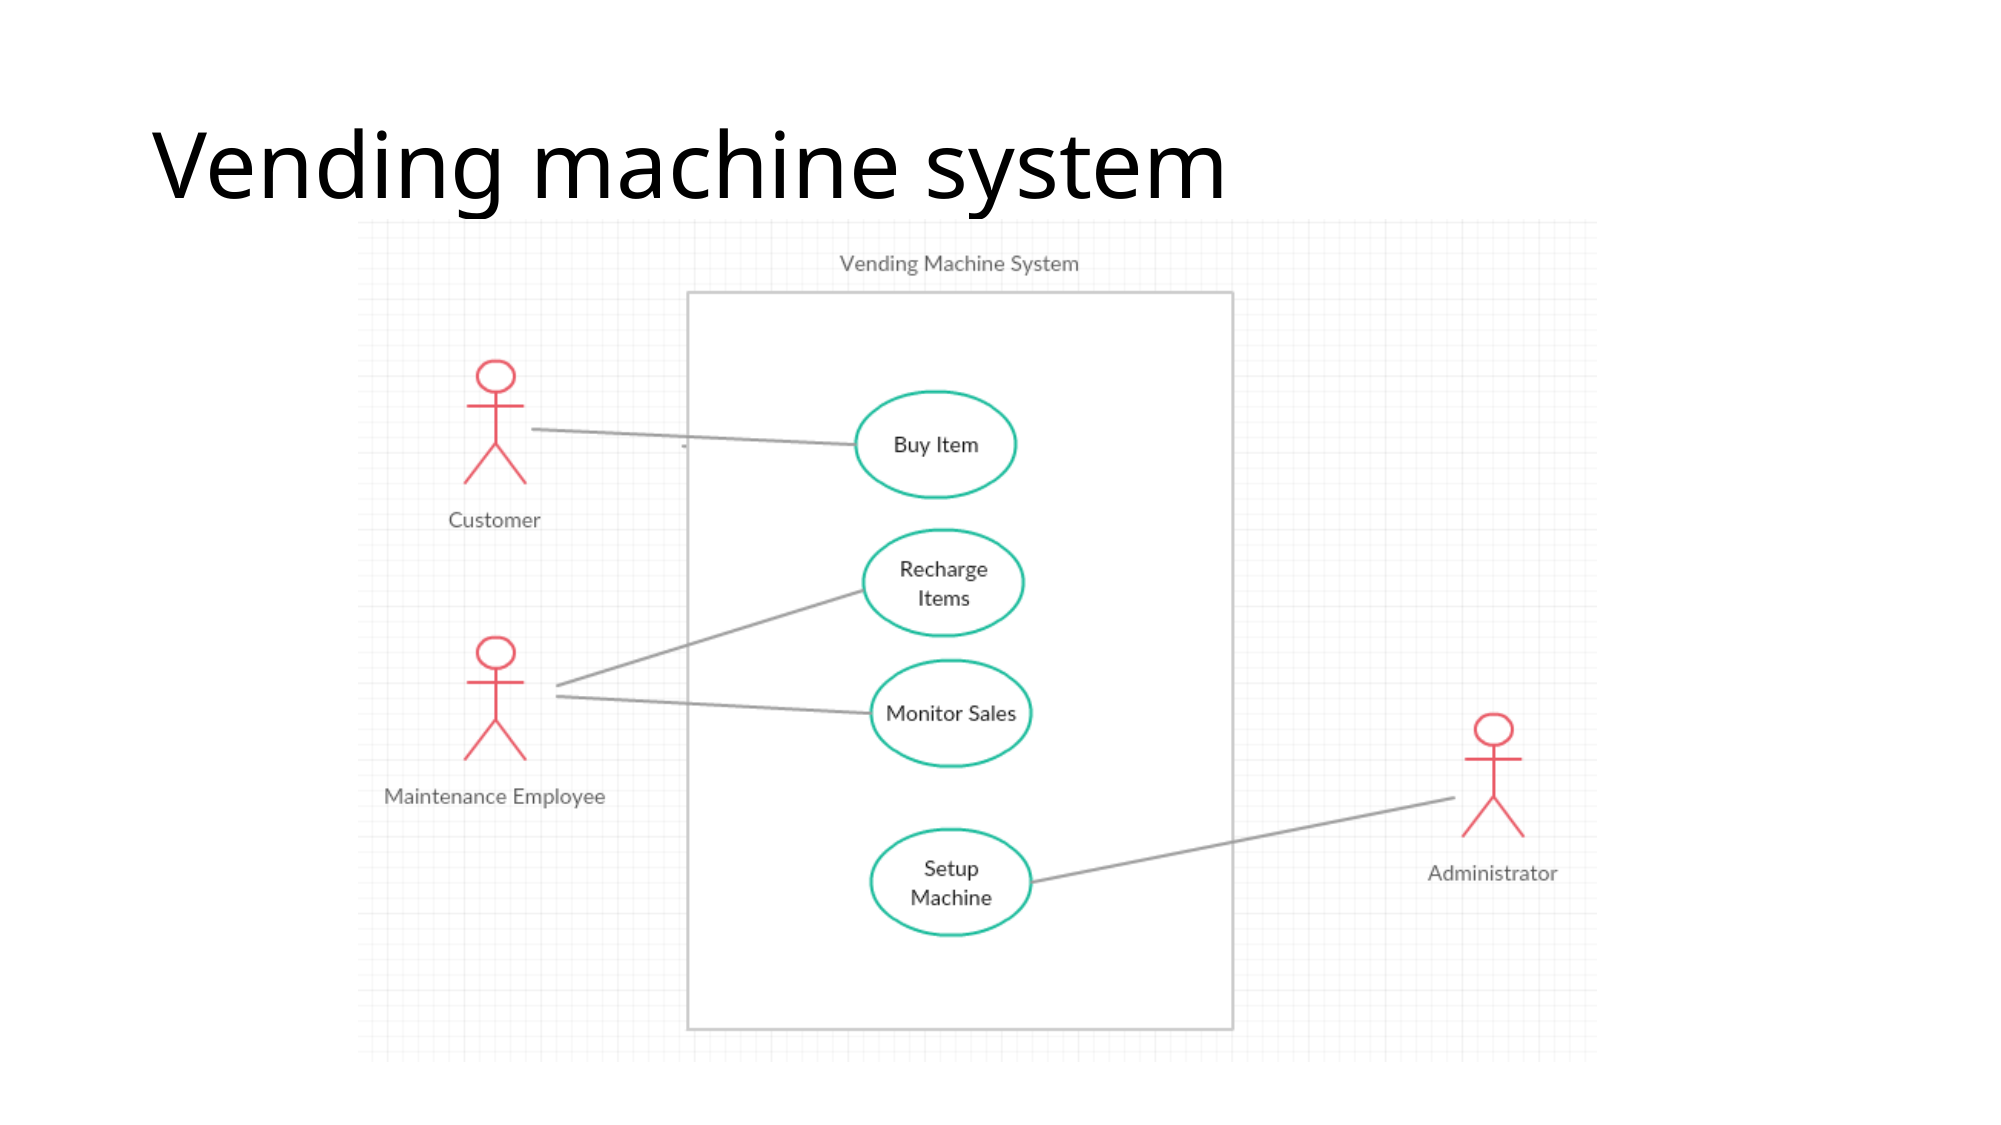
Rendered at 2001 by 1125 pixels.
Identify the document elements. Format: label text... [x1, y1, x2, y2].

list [358, 219, 1597, 1063]
title Vending machine system [137, 59, 1863, 278]
